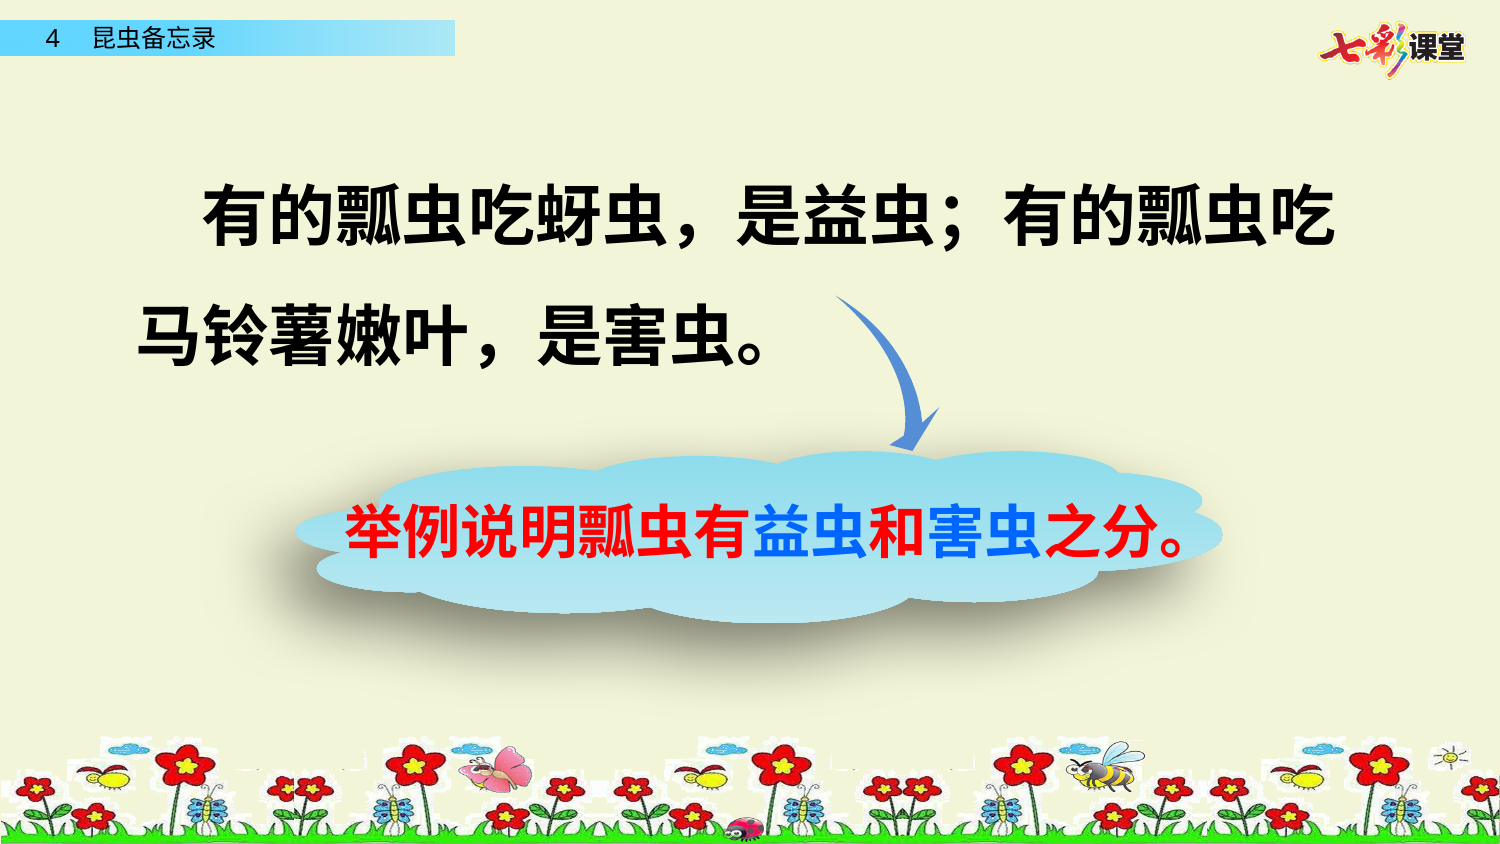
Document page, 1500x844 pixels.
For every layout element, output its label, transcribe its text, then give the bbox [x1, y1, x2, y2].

text_box 有的瓢虫吃蚜虫，是益虫；有的瓢虫吃马铃薯嫩叶，是害虫。 [120, 126, 1376, 382]
text_box [835, 295, 940, 448]
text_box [296, 450, 1223, 623]
picture [0, 714, 1500, 844]
picture [1316, 20, 1468, 80]
